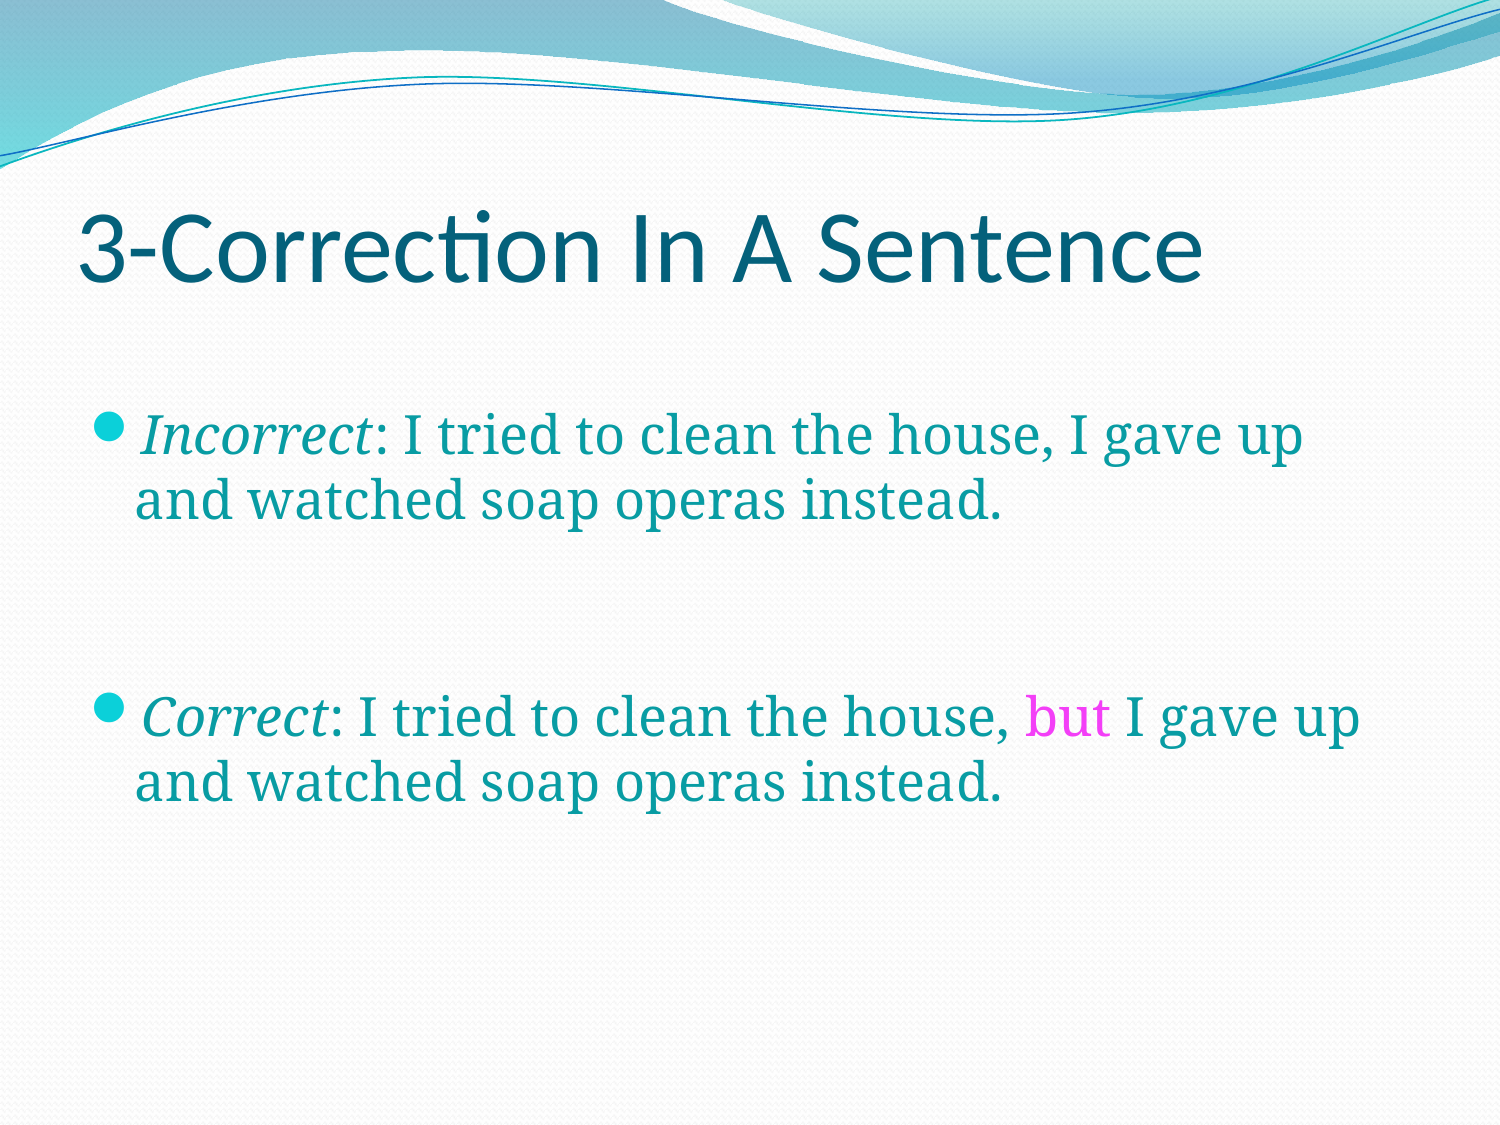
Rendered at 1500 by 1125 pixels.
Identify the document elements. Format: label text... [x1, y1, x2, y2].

title 3-Correction In A Sentence [75, 115, 1425, 303]
list Incorrect: I tried to clean the house, I gave up and watched soap operas instead. Correct: I tried to clean the house, but I gave up and watched soap operas instead. [75, 317, 1425, 1038]
